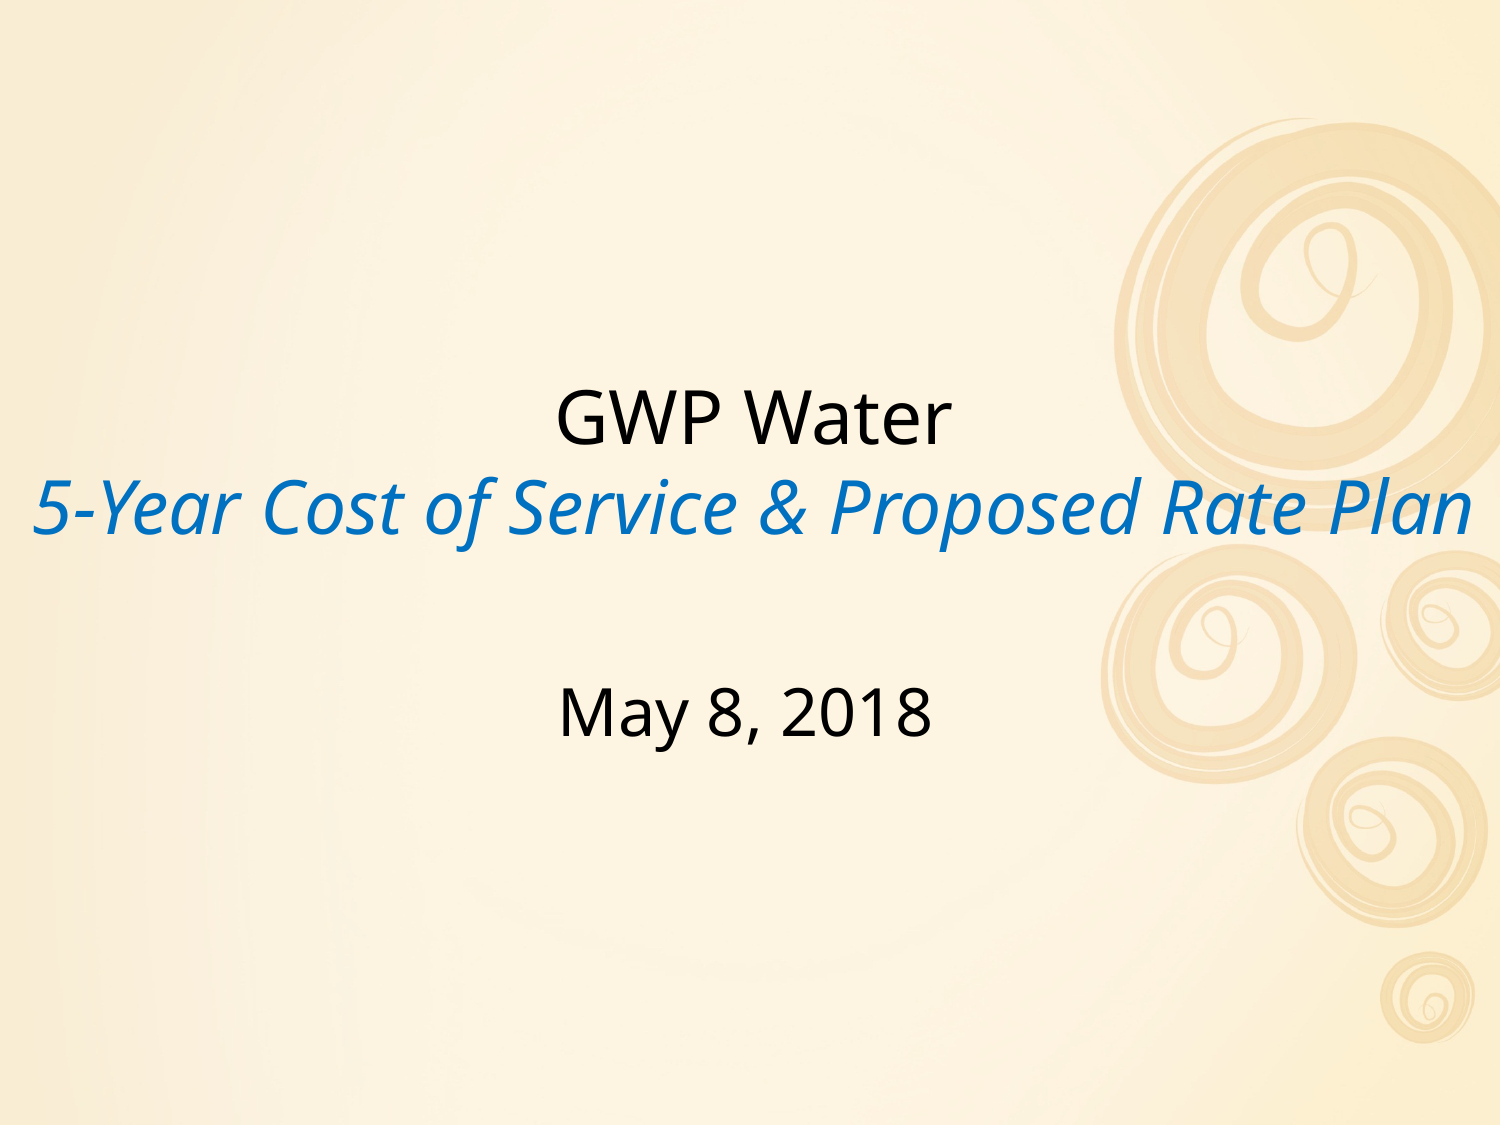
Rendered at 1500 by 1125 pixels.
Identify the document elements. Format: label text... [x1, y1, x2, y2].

text_box May 8, 2018 [0, 662, 1496, 802]
picture [0, 0, 1500, 1125]
text_box [2, 260, 1500, 503]
text_box GWP Water 5-Year Cost of Service & Proposed Rate Plan [4, 362, 1500, 488]
